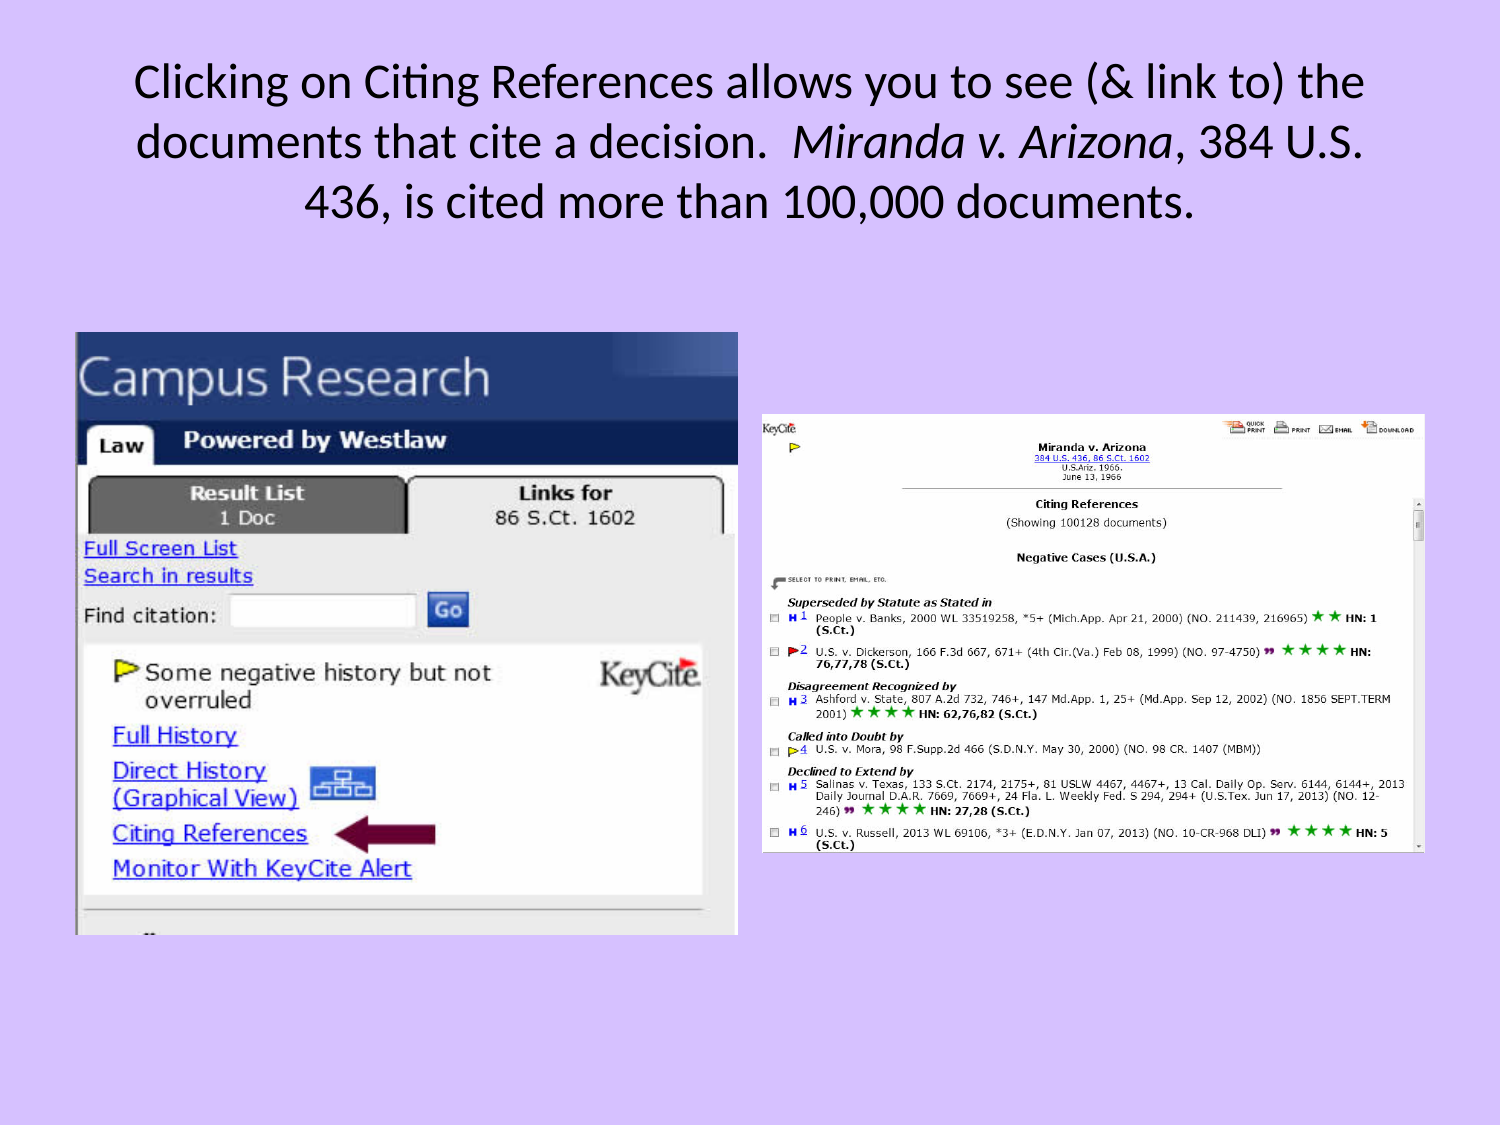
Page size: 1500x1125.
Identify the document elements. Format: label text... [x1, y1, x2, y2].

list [762, 414, 1426, 854]
title Clicking on Citing References allows you to see (& link to) the documents that cite a decision. Miranda v. Arizona, 384 U.S. 436, is cited more than 100,000 documents. [75, 45, 1425, 233]
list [74, 332, 738, 935]
